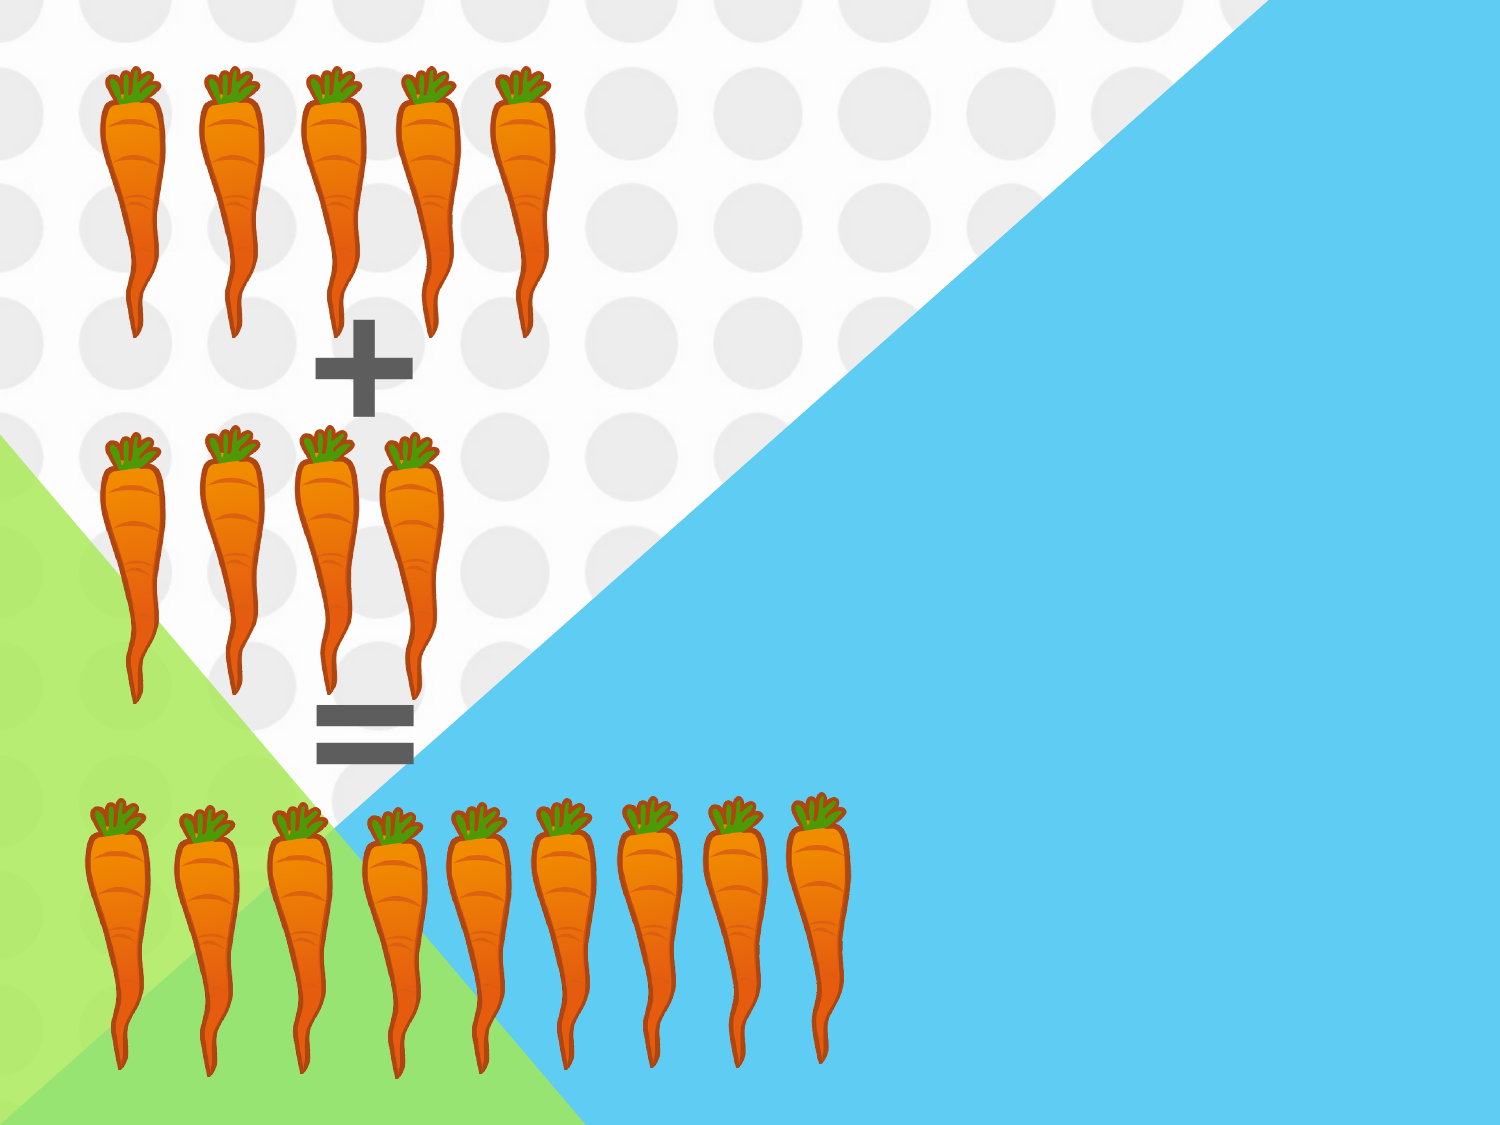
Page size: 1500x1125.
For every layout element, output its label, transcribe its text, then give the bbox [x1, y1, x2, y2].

text_box + [277, 348, 452, 430]
text_box = [293, 703, 438, 806]
picture [64, 425, 479, 704]
picture [49, 792, 886, 1080]
picture [64, 66, 591, 339]
